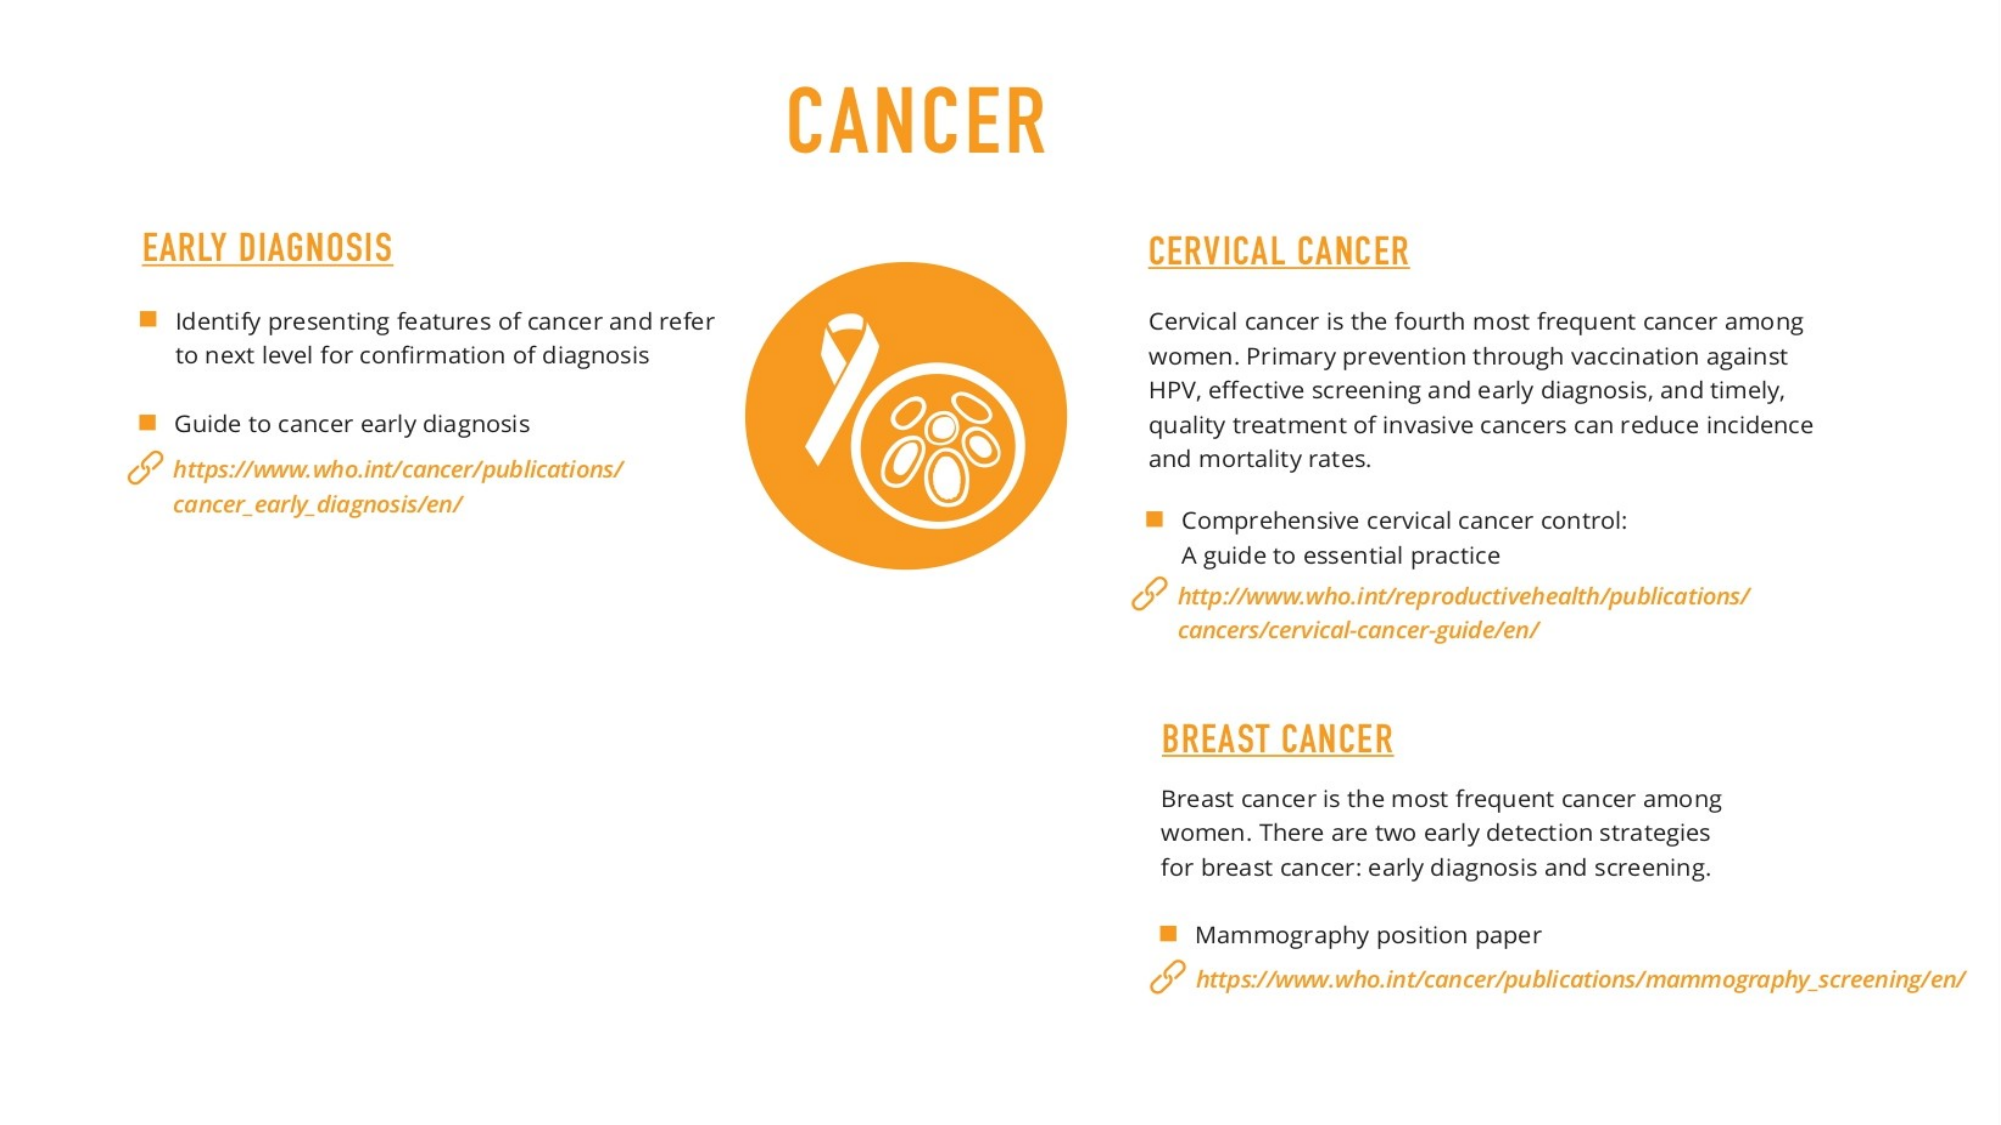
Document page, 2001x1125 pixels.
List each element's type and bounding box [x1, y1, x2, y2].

list [0, 0, 2000, 1125]
